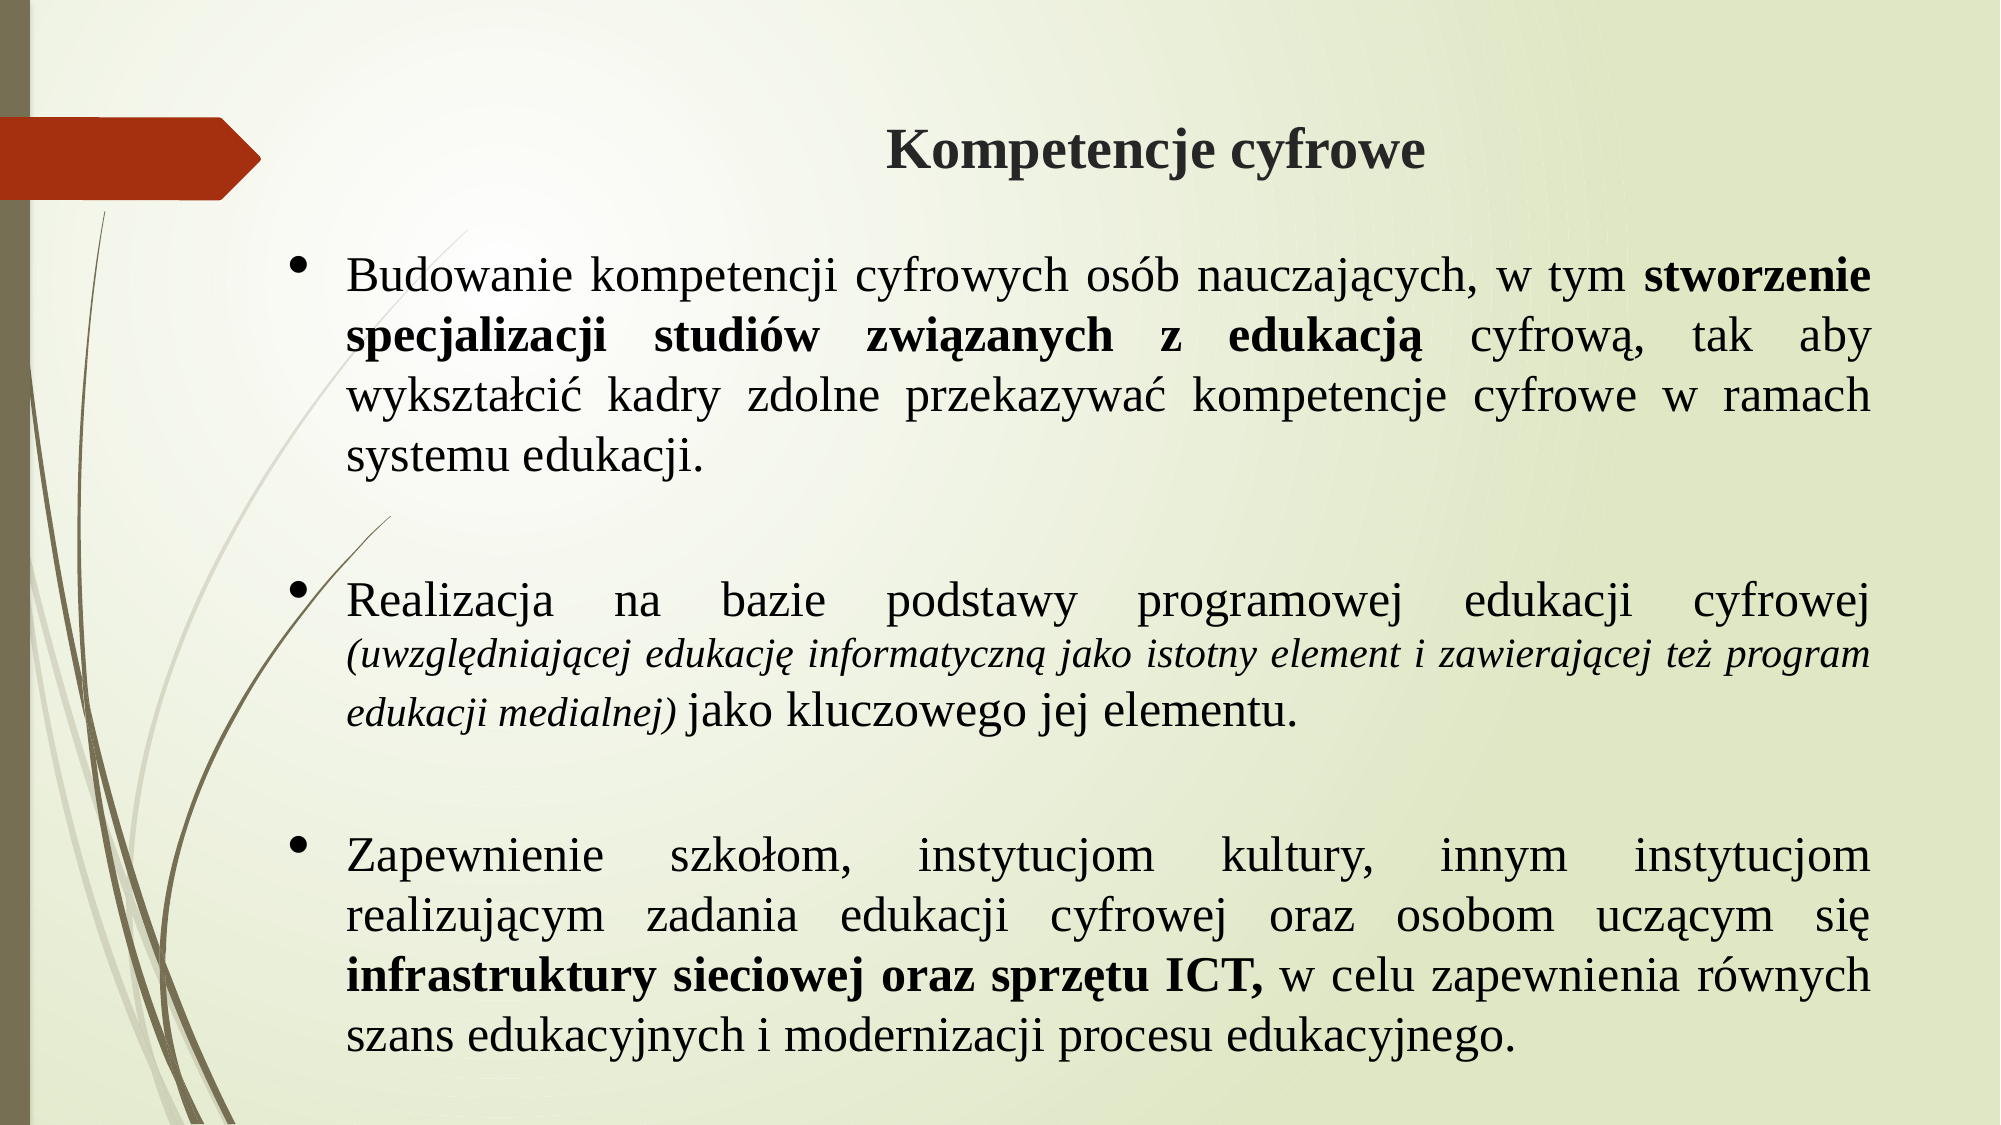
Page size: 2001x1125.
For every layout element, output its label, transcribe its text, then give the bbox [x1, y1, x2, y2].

title Kompetencje cyfrowe [425, 102, 1888, 202]
text_box Budowanie kompetencji cyfrowych osób nauczających, w tym stworzenie specjalizacji studiów związanych z edukacją cyfrową, tak aby wykształcić kadry zdolne przekazywać kompetencje cyfrowe w ramach systemu edukacji. Realizacja na bazie podstawy programowej edukacji cyfrowej (uwzględniającej edukację informatyczną jako istotny element i zawierającej też program edukacji medialnej) jako kluczowego jej elementu. Zapewnienie szkołom, instytucjom kultury, innym instytucjom realizującym zadania edukacji cyfrowej oraz osobom uczącym się infrastruktury sieciowej oraz sprzętu ICT, w celu zapewnienia równych szans edukacyjnych i modernizacji procesu edukacyjnego. [275, 233, 1888, 1106]
